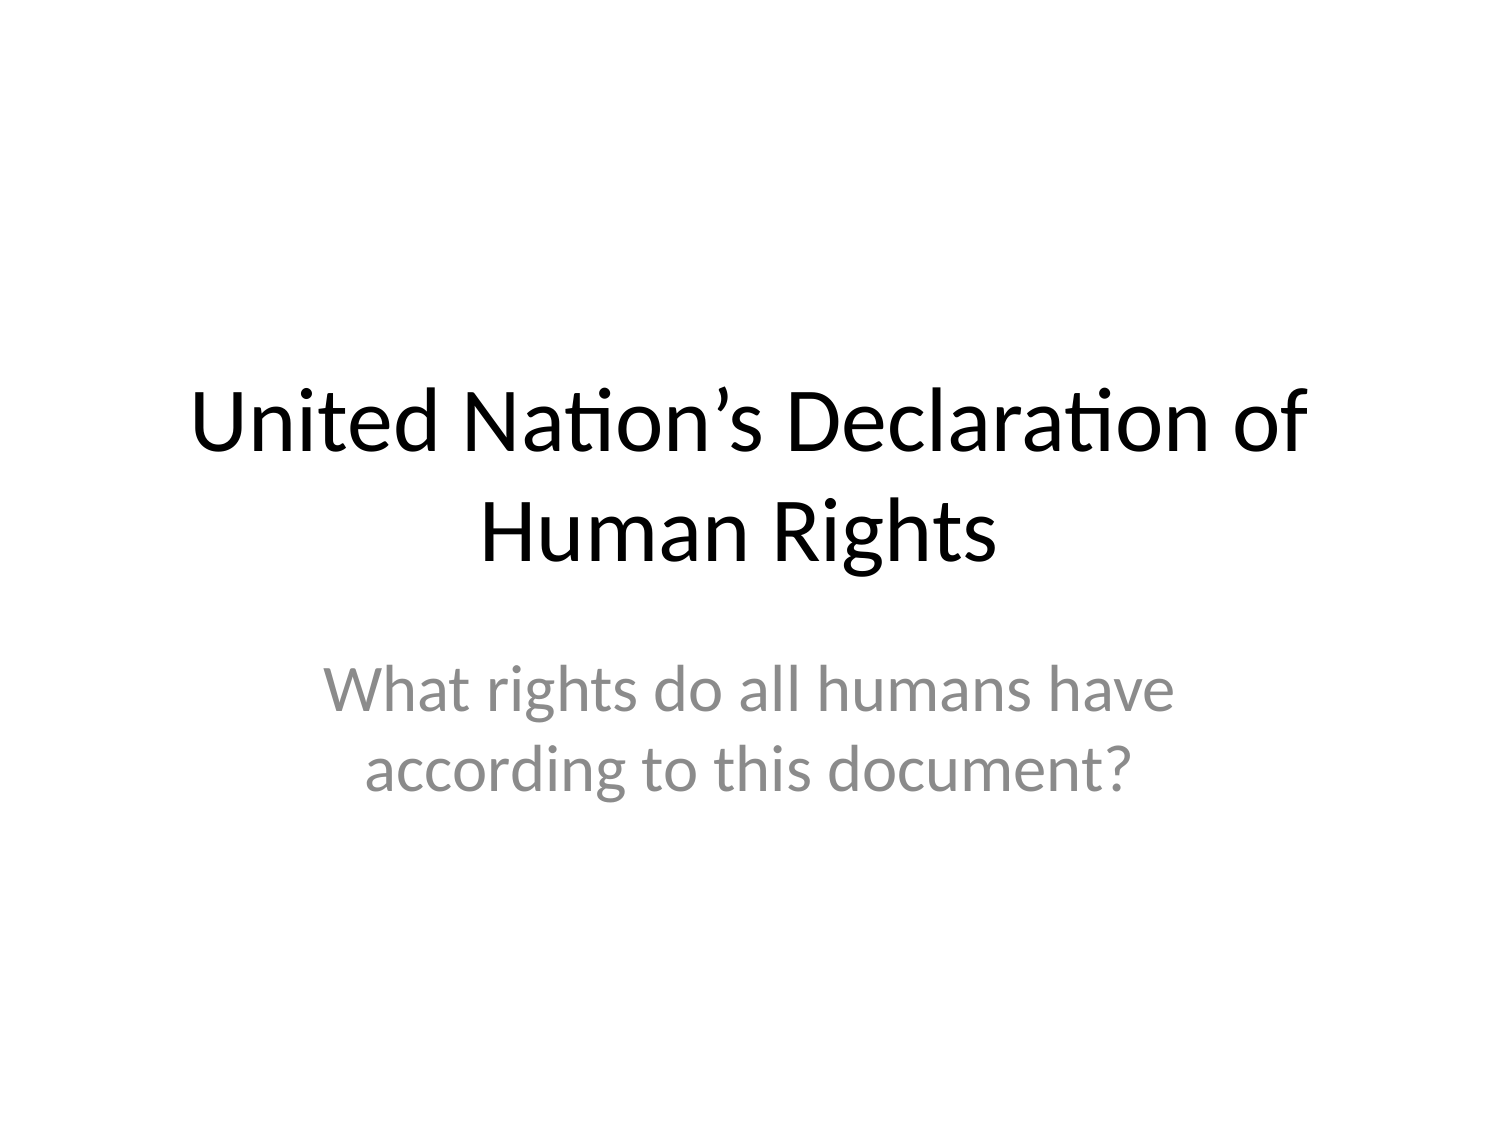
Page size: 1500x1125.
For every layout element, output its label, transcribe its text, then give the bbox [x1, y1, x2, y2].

title United Nation’s Declaration of Human Rights [112, 349, 1388, 591]
subtitle What rights do all humans have according to this document? [225, 637, 1275, 925]
